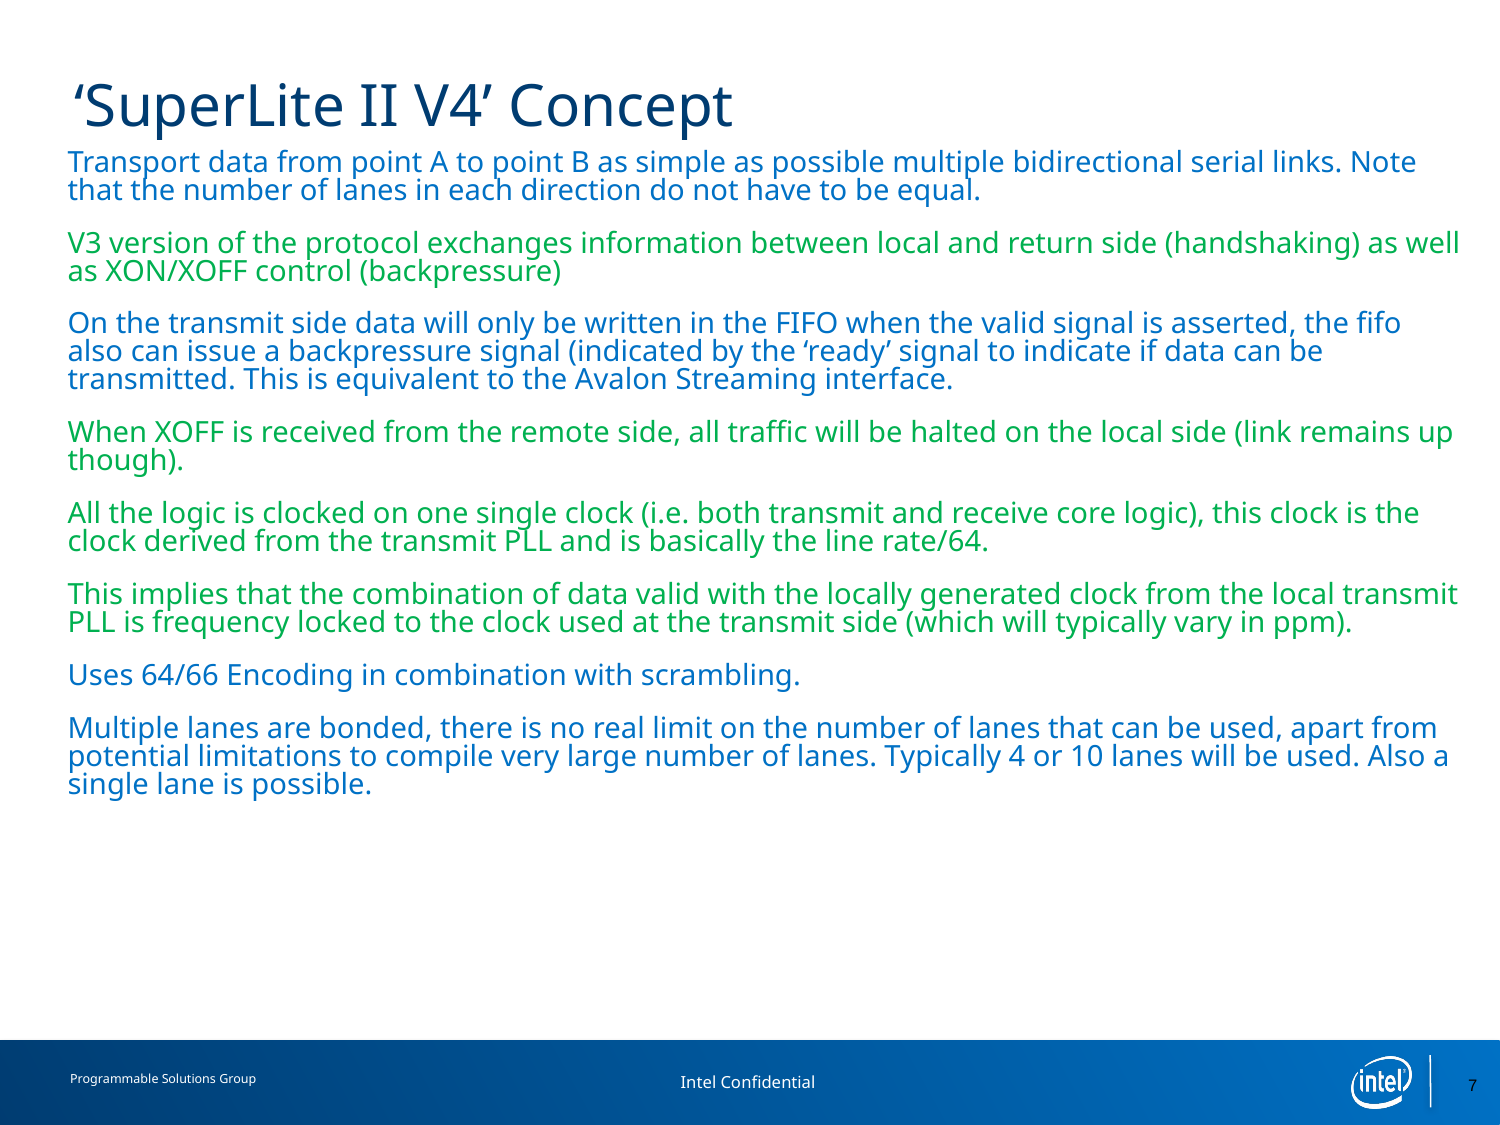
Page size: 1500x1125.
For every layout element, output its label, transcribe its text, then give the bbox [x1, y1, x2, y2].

title ‘SuperLite II V4’ Concept [74, 67, 1425, 149]
list Transport data from point A to point B as simple as possible multiple bidirectional serial links. Note that the number of lanes in each direction do not have to be equal. V3 version of the protocol exchanges information between local and return side (handshaking) as well as XON/XOFF control (backpressure) On the transmit side data will only be written in the FIFO when the valid signal is asserted, the fifo also can issue a backpressure signal (indicated by the ‘ready’ signal to indicate if data can be transmitted. This is equivalent to the Avalon Streaming interface. When XOFF is received from the remote side, all traffic will be halted on the local side (link remains up though). All the logic is clocked on one single clock (i.e. both transmit and receive core logic), this clock is the clock derived from the transmit PLL and is basically the line rate/64. This implies that the combination of data valid with the locally generated clock from the local transmit PLL is frequency locked to the clock used at the transmit side (which will typically vary in ppm). Uses 64/66 Encoding in combination with scrambling. Multiple lanes are bonded, there is no real limit on the number of lanes that can be used, apart from potential limitations to compile very large number of lanes. Typically 4 or 10 lanes will be used. Also a single lane is possible. [67, 149, 1463, 1033]
slide_number 7 [1127, 1055, 1478, 1116]
